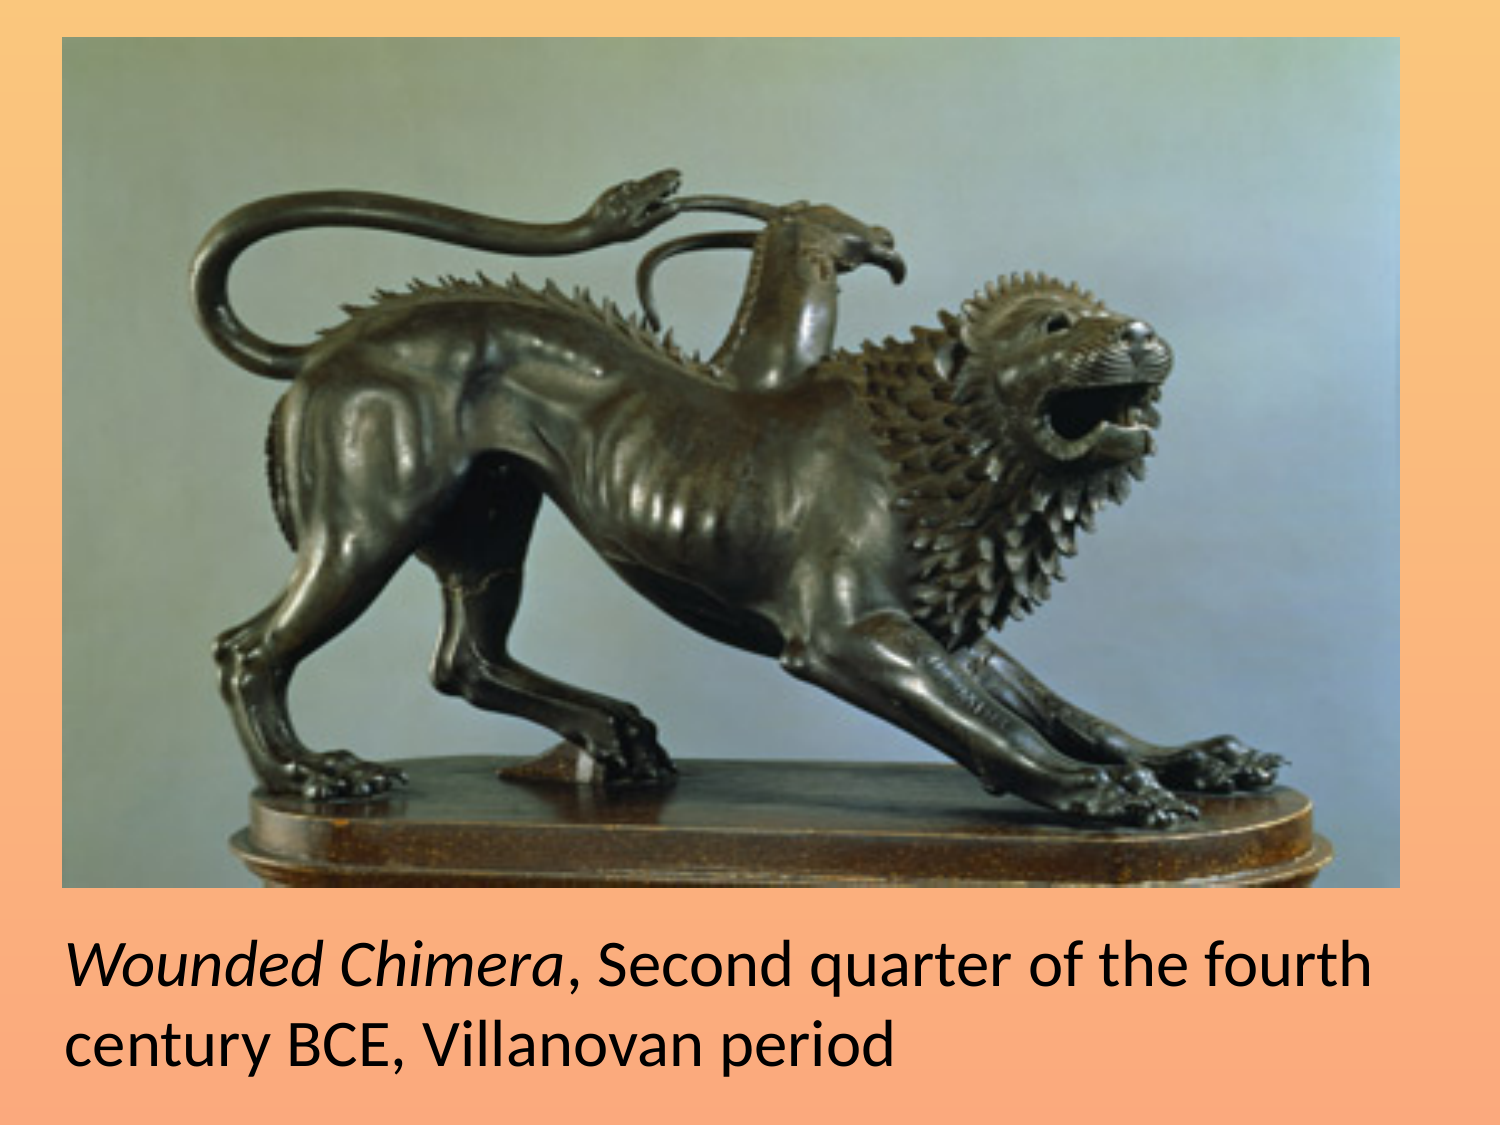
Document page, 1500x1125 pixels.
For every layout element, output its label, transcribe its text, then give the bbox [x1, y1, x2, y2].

picture [62, 37, 1401, 888]
text_box Wounded Chimera, Second quarter of the fourth century BCE, Villanovan period [50, 912, 1438, 1088]
